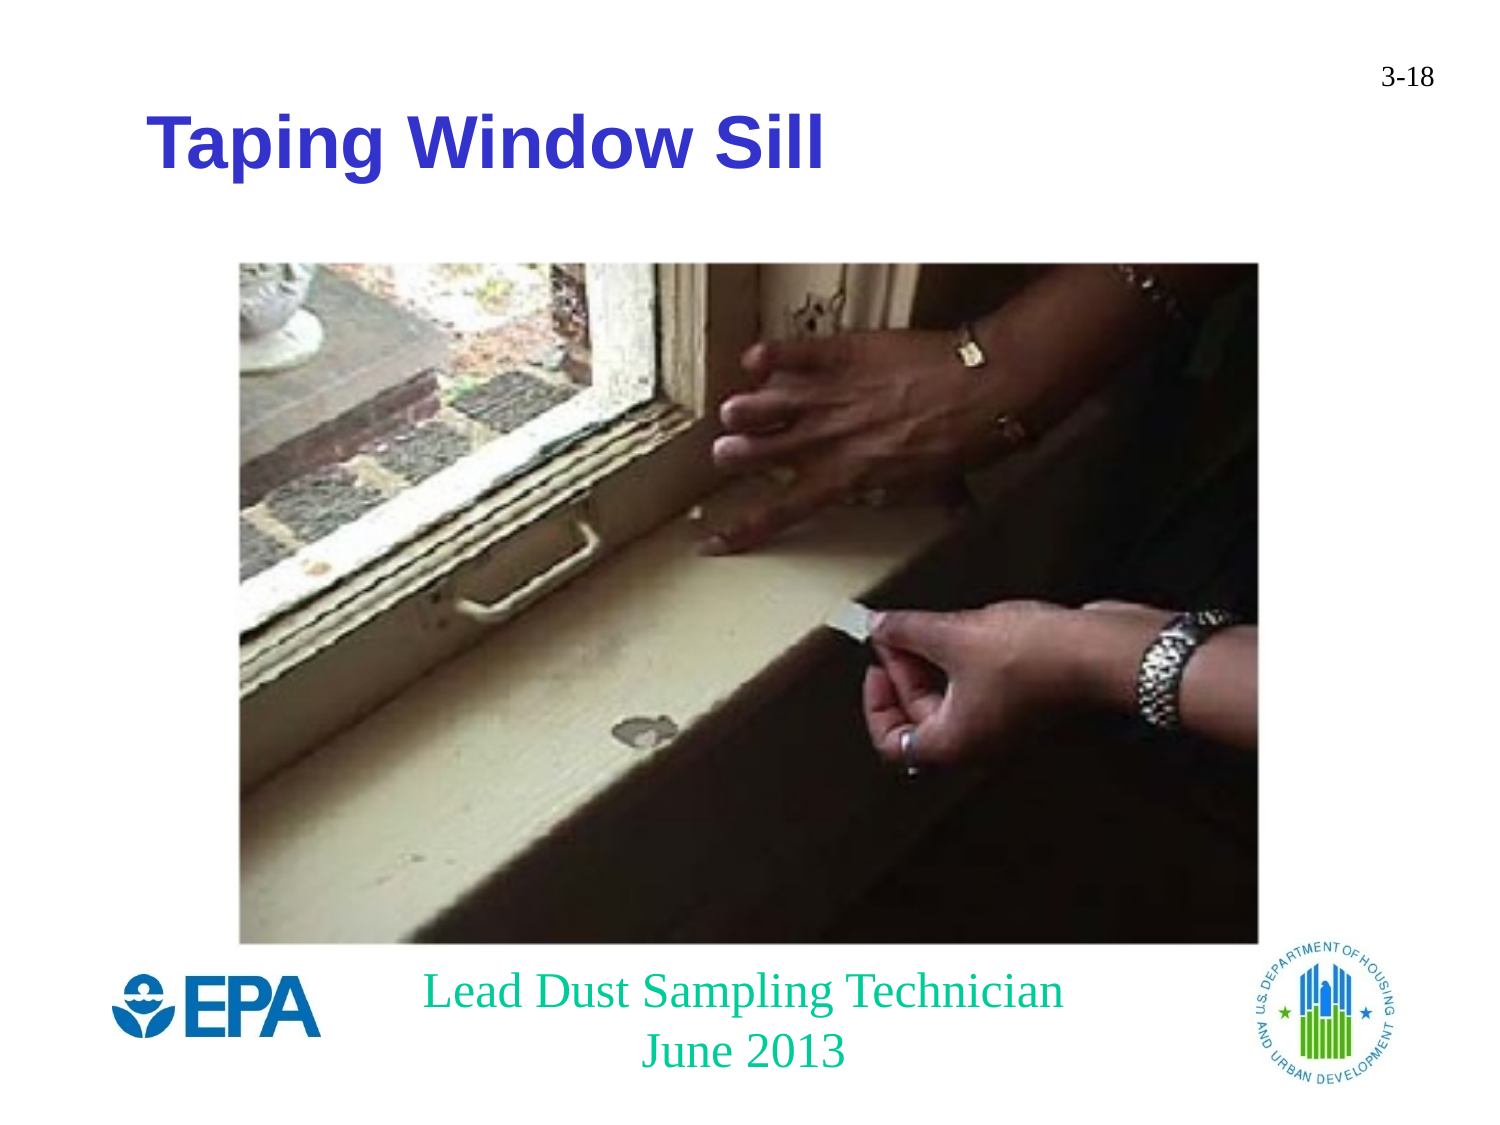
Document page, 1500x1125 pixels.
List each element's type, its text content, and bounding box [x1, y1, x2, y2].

picture [112, 974, 321, 1038]
text_box Taping Window Sill [131, 72, 1382, 205]
picture [234, 262, 1400, 1088]
